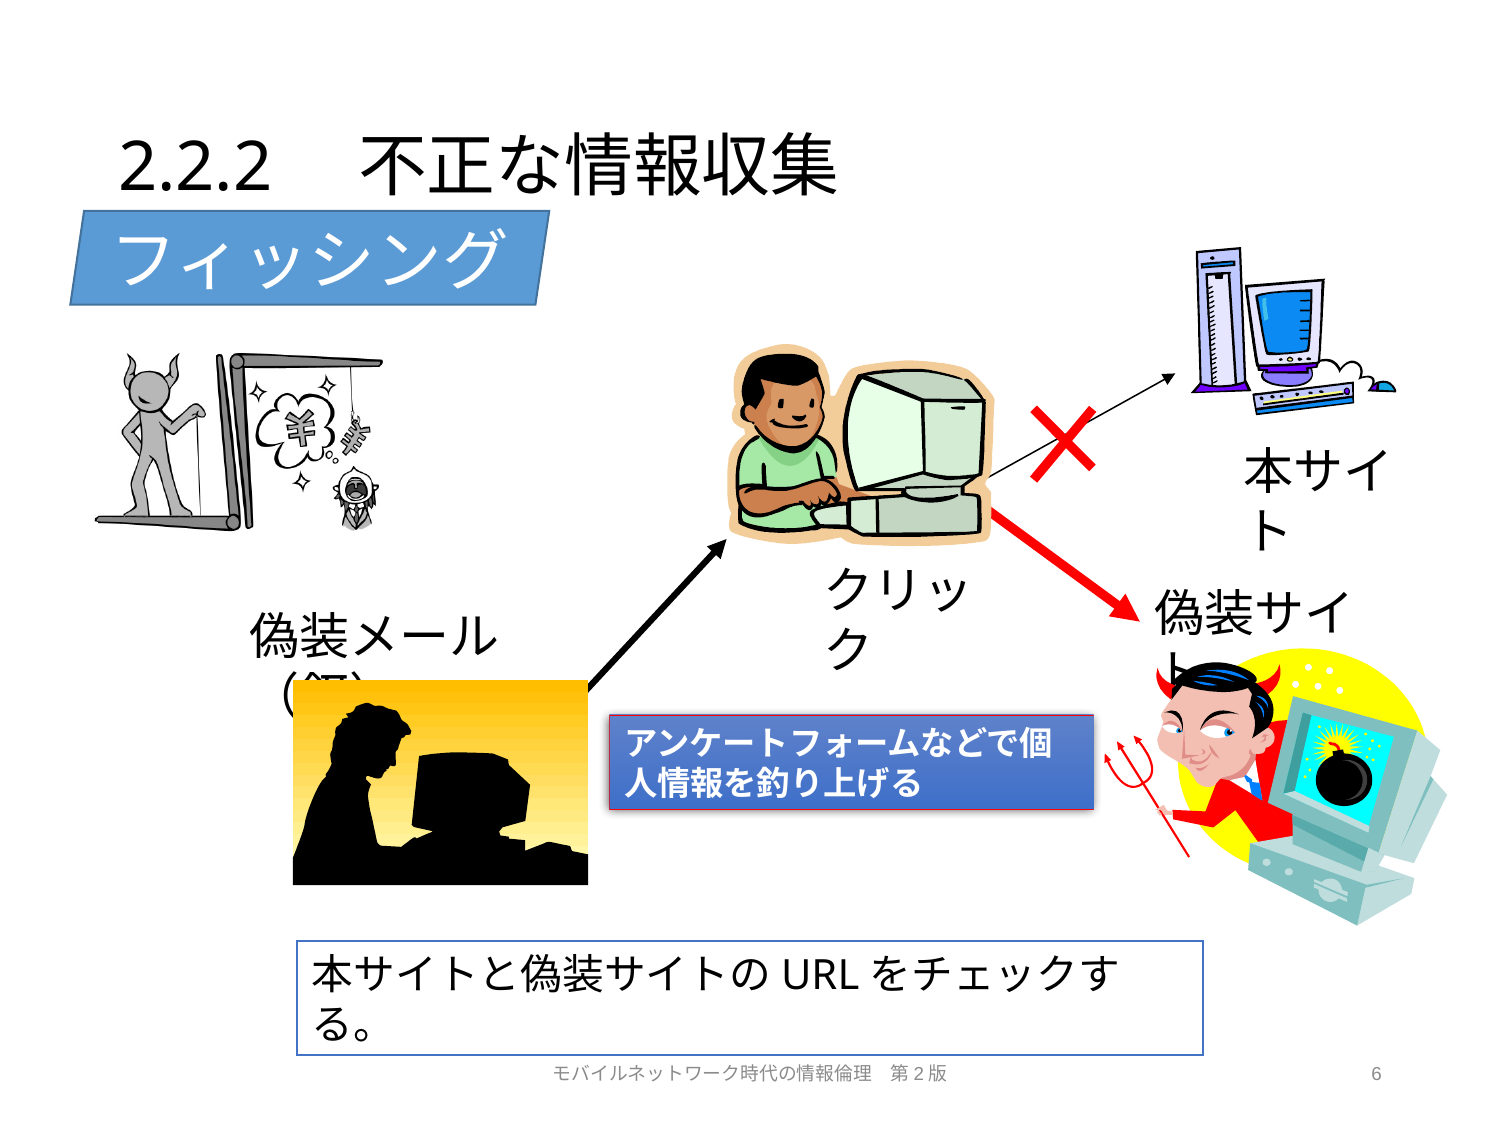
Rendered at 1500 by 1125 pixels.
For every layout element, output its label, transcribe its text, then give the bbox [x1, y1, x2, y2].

text_box 偽装メール（餌） [234, 597, 610, 733]
text_box アンケートフォームなどで個人情報を釣り上げる [609, 714, 1094, 810]
picture [1104, 645, 1448, 926]
text_box クリック [809, 550, 1011, 686]
text_box [610, 539, 727, 665]
text_box 本サイト [1228, 432, 1436, 568]
text_box [999, 373, 1176, 472]
text_box 本サイトと偽装サイトのURLをチェックする。 [296, 940, 1204, 1056]
footer モバイルネットワーク時代の情報倫理 第2版 [496, 1056, 1004, 1103]
text_box フィッシング [69, 209, 551, 306]
text_box 偽装サイト [1139, 574, 1412, 645]
picture [1186, 243, 1400, 419]
picture [70, 319, 446, 562]
text_box [999, 518, 1139, 622]
title 2.2.2 不正な情報収集 [103, 59, 1397, 278]
picture [292, 679, 589, 886]
slide_number 6 [1059, 1042, 1397, 1103]
picture [727, 339, 999, 551]
